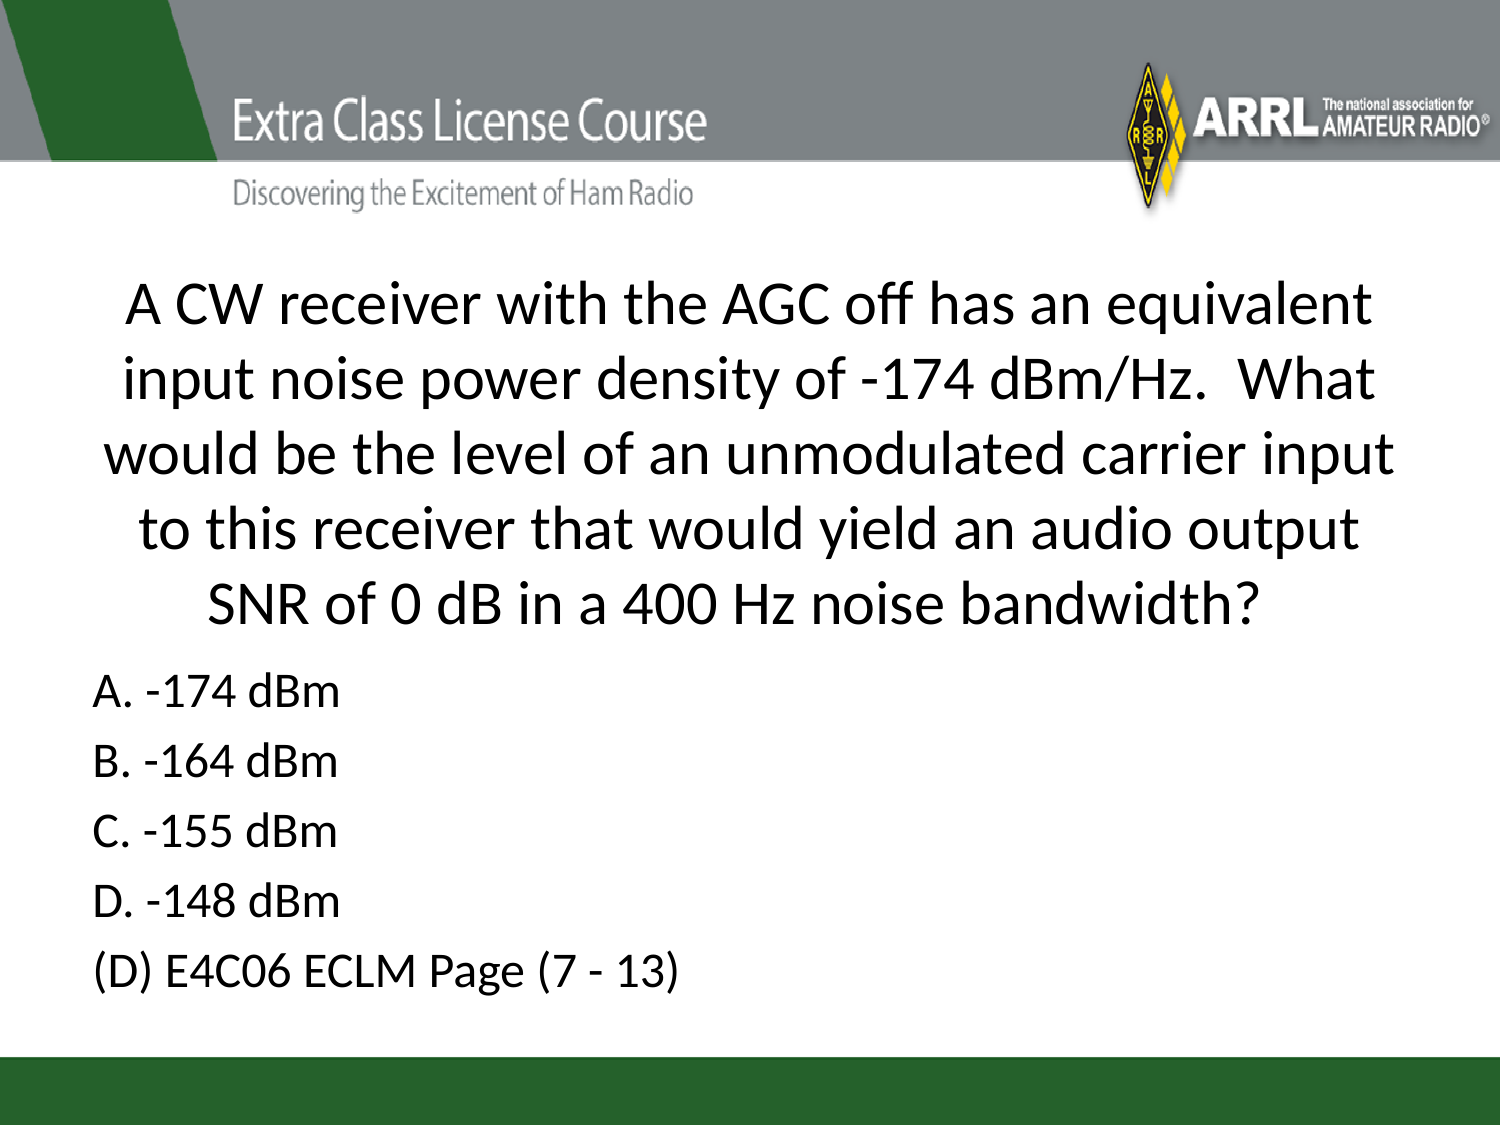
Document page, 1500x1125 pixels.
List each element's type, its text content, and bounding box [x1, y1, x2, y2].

list A. -174 dBm B. -164 dBm C. -155 dBm D. -148 dBm (D) E4C06 ECLM Page (7 - 13) [77, 650, 1428, 1025]
picture [0, 0, 1500, 1125]
title A CW receiver with the AGC off has an equivalent input noise power density of -174 dBm/Hz. What would be the level of an unmodulated carrier input to this receiver that would yield an audio output SNR of 0 dB in a 400 Hz noise bandwidth? [75, 254, 1425, 435]
